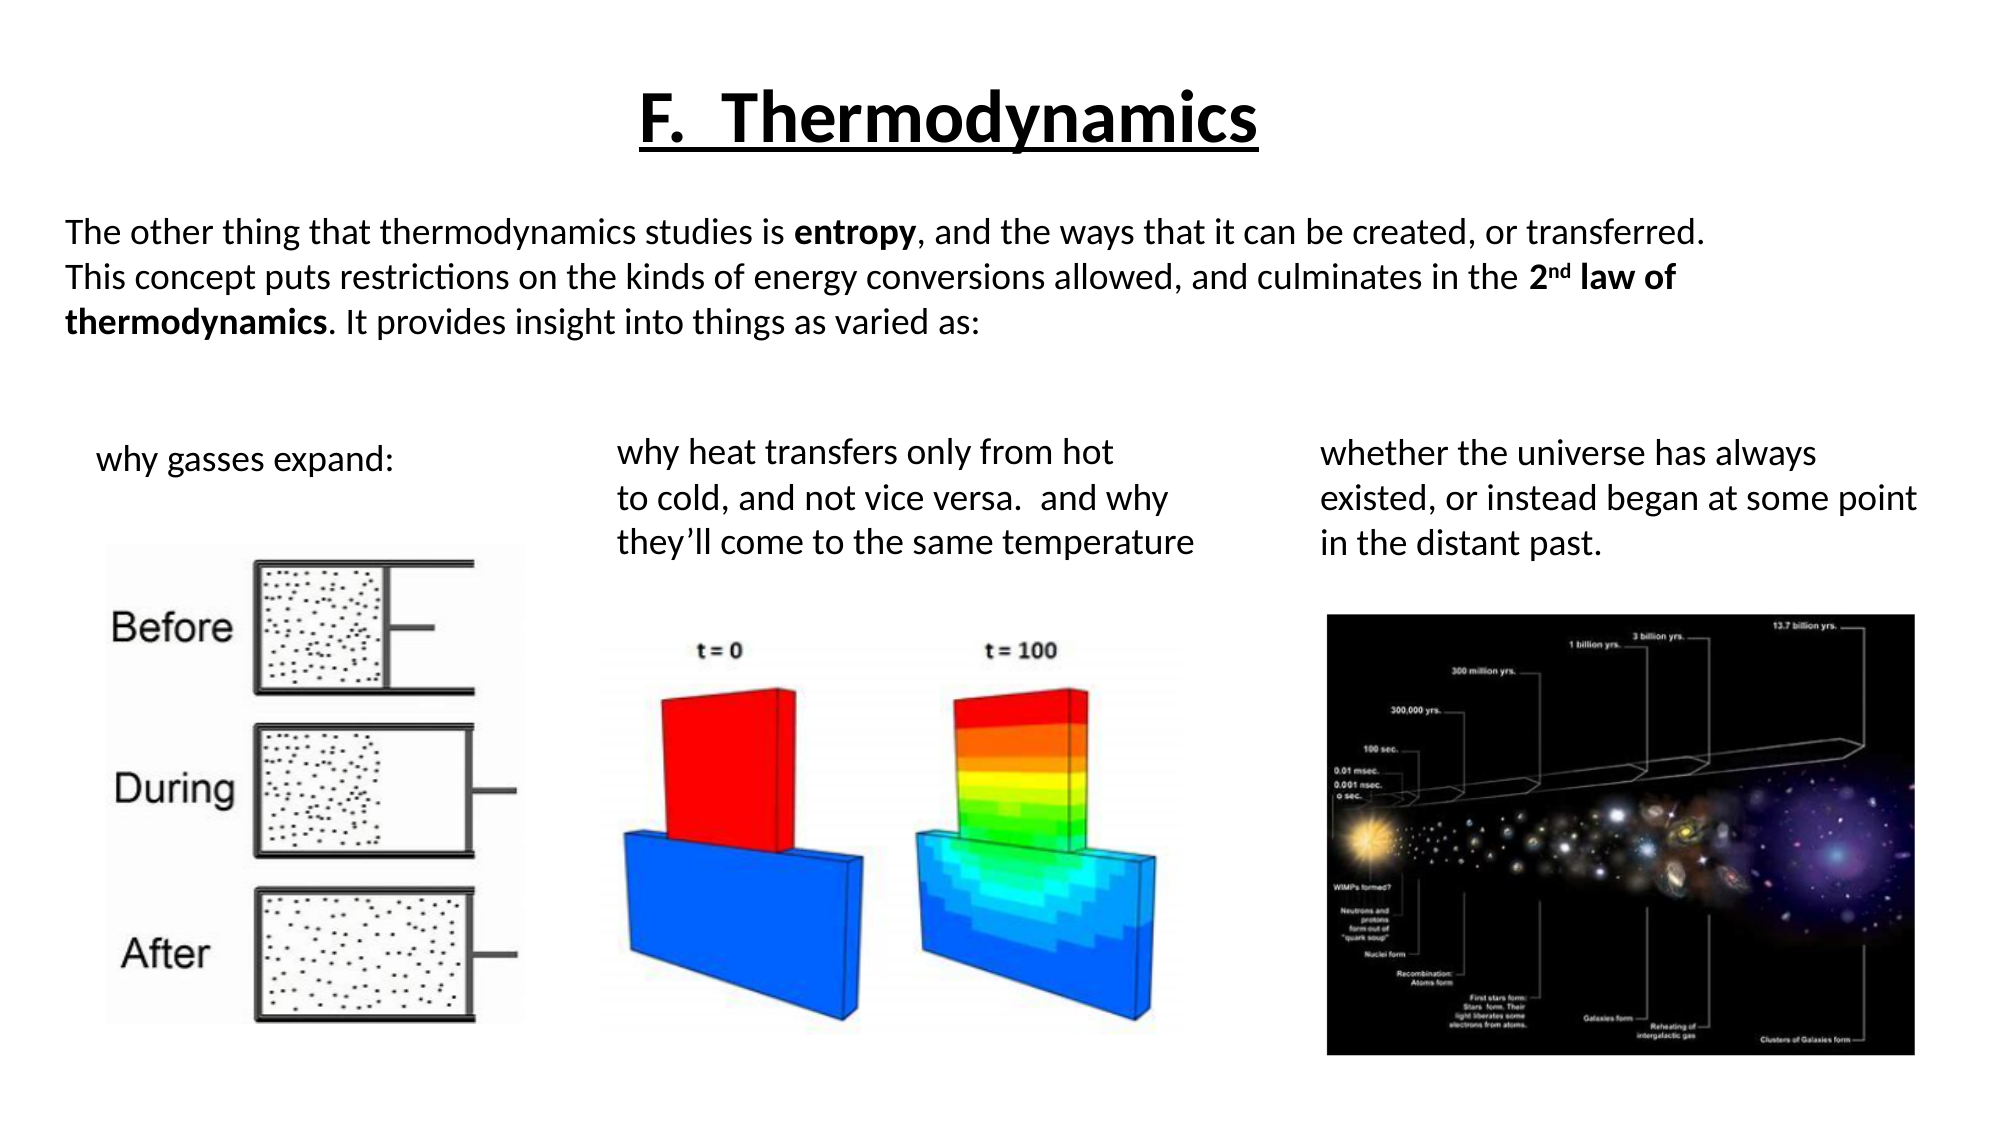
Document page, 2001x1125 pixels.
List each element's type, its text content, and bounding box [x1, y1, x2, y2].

picture [598, 640, 1182, 1035]
text_box F. Thermodynamics [624, 59, 1275, 165]
picture [79, 532, 542, 1024]
picture [1321, 612, 1921, 1059]
text_box whether the universe has always existed, or instead began at some point in the distant past. [1305, 420, 1938, 571]
text_box The other thing that thermodynamics studies is entropy, and the ways that it can be created, or transferred. This concept puts restrictions on the kinds of energy conversions allowed, and culminates in the 2nd law of thermodynamics. It provides insight into things as varied as: [50, 199, 1834, 350]
text_box why heat transfers only from hot to cold, and not vice versa. and why they’ll come to the same temperature [602, 420, 1211, 570]
text_box why gasses expand: [81, 426, 410, 487]
